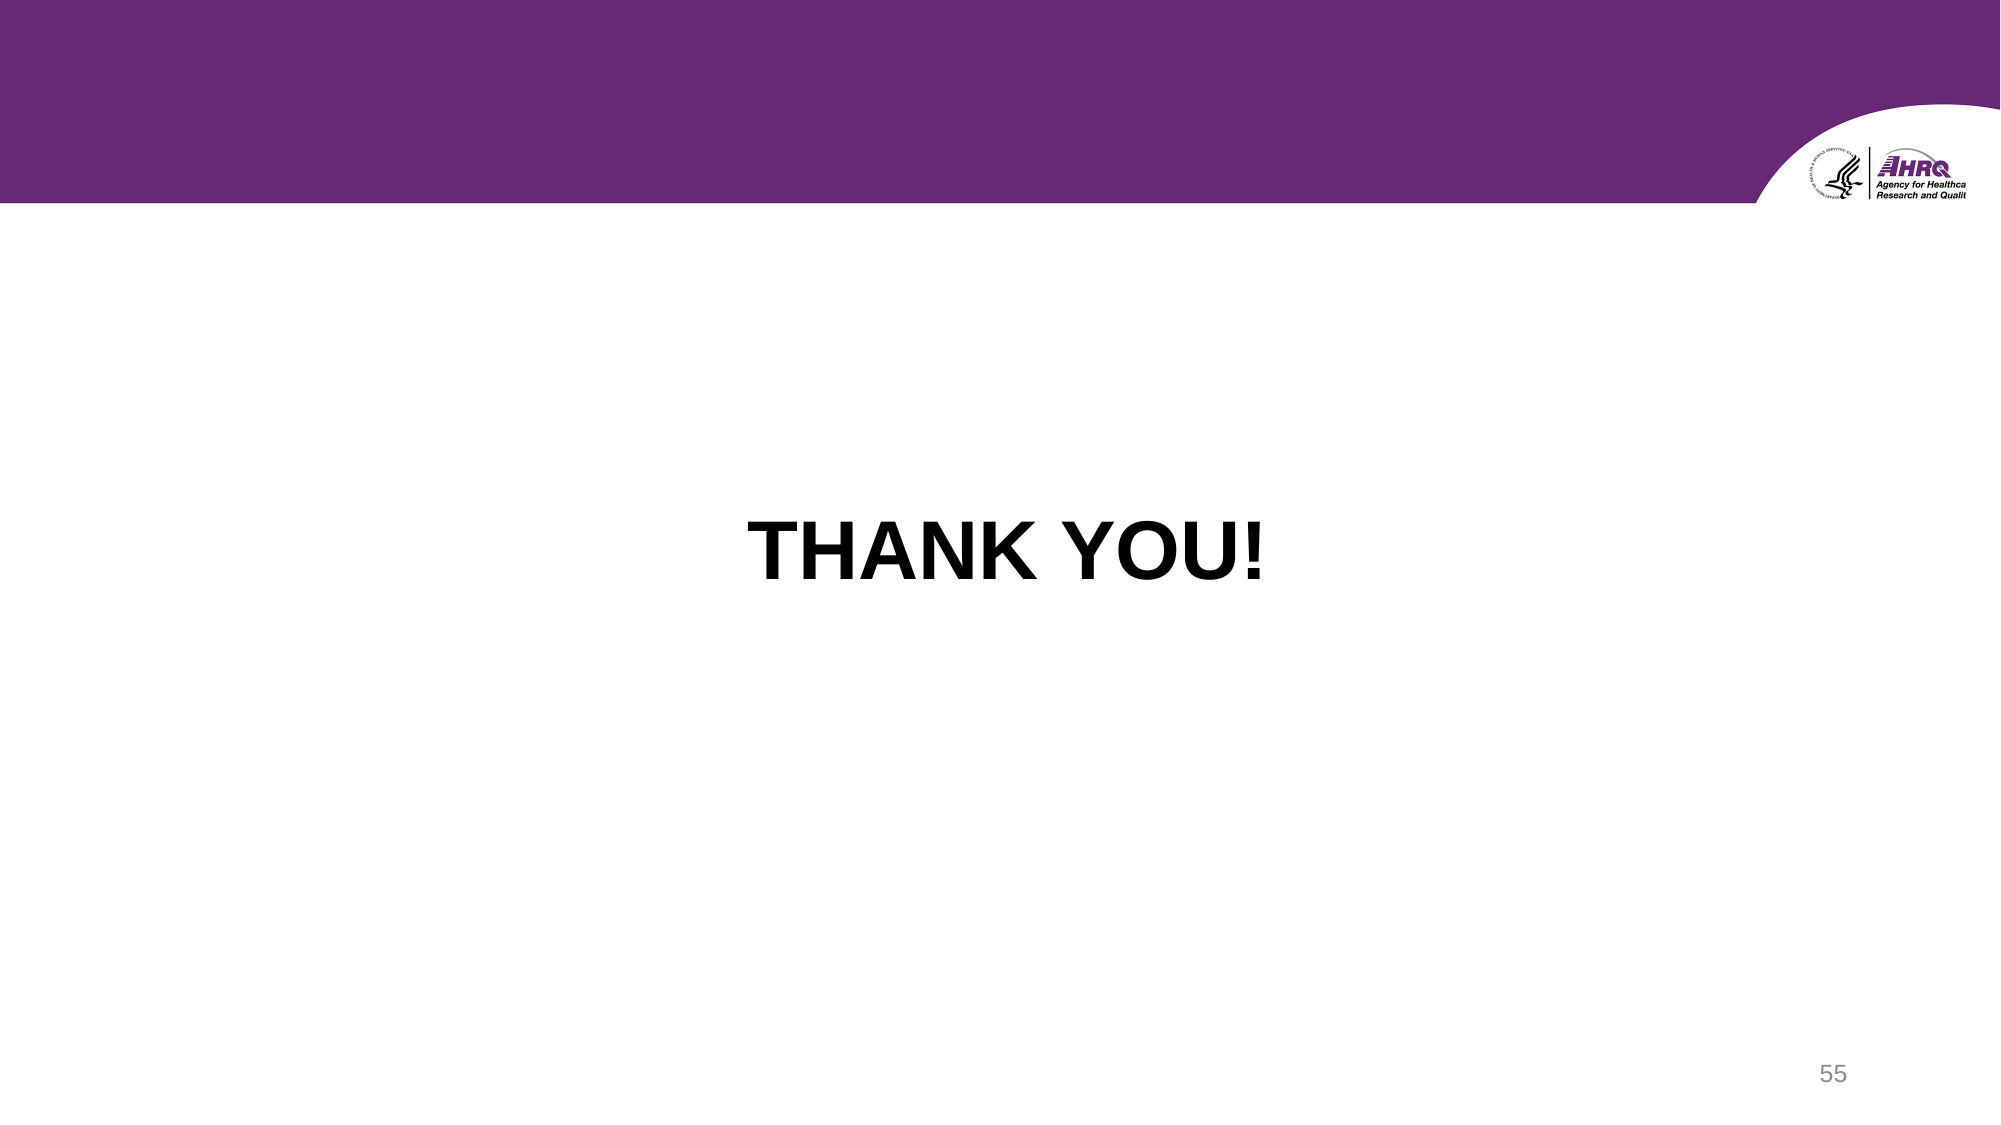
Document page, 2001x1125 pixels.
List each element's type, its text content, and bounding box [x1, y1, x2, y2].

picture [0, 0, 2001, 1125]
slide_number 55 [1412, 1042, 1863, 1103]
title Thank you! [157, 489, 1858, 713]
